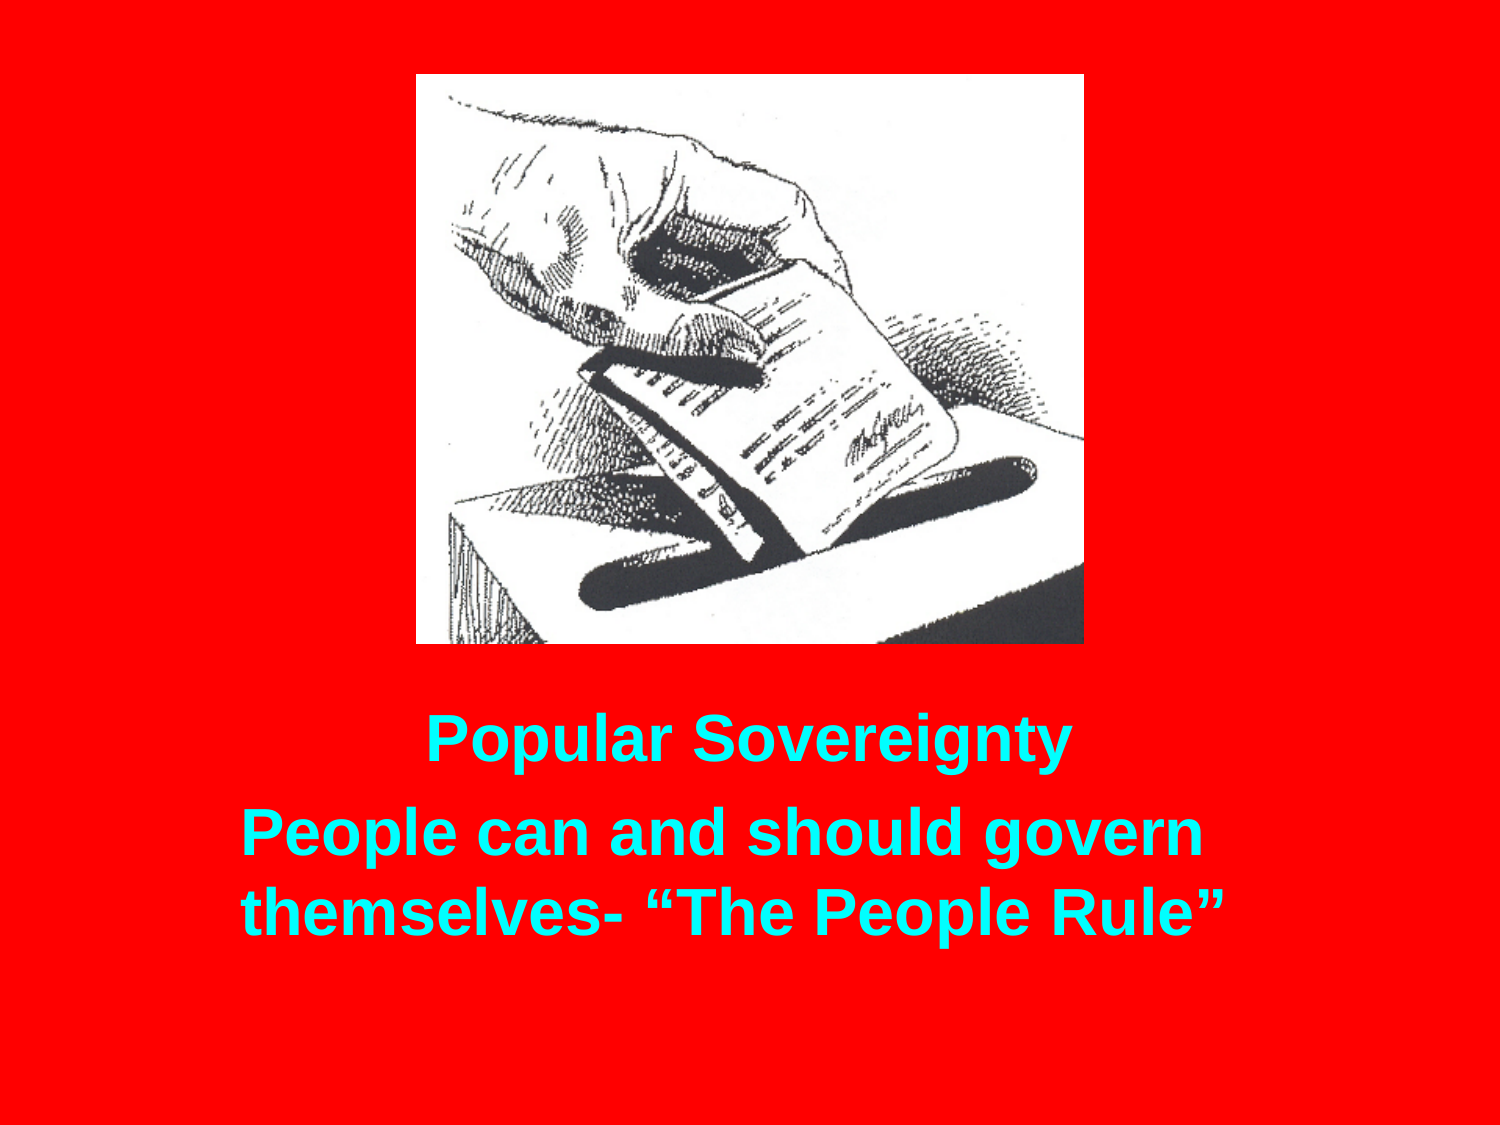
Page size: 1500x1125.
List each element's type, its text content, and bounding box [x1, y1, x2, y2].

picture [416, 74, 1084, 644]
subtitle Popular Sovereignty People can and should govern themselves- “The People Rule” [225, 687, 1275, 975]
